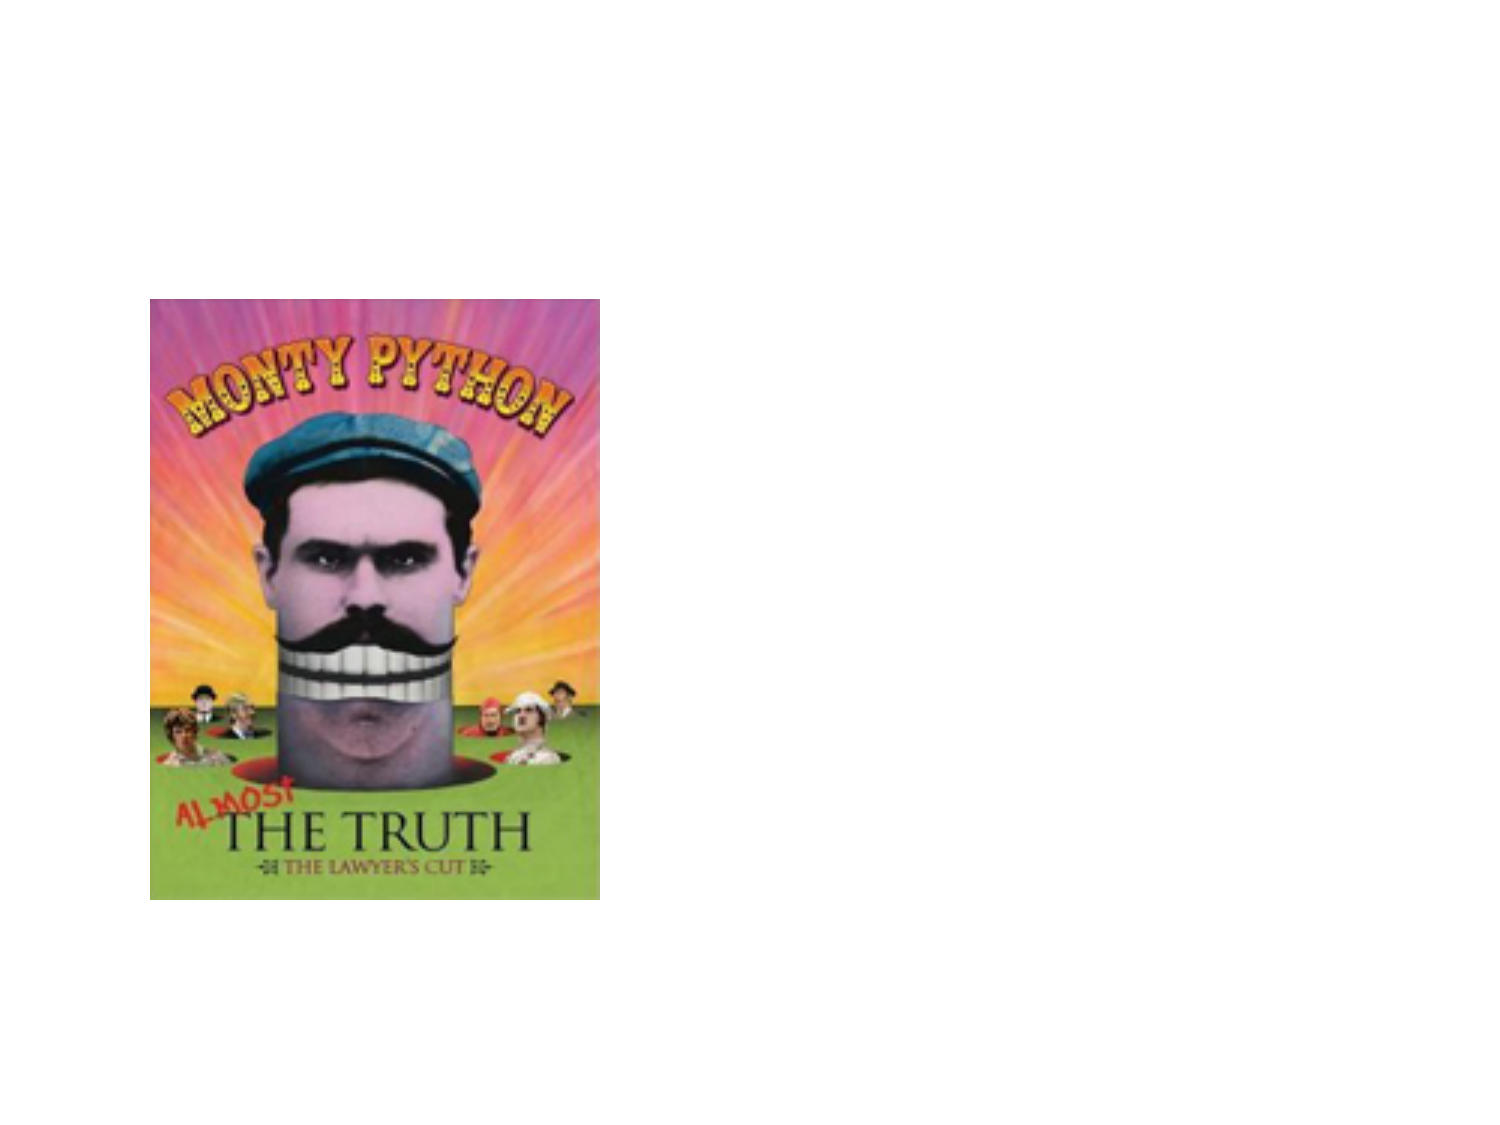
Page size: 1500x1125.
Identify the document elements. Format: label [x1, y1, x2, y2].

picture [149, 299, 601, 901]
